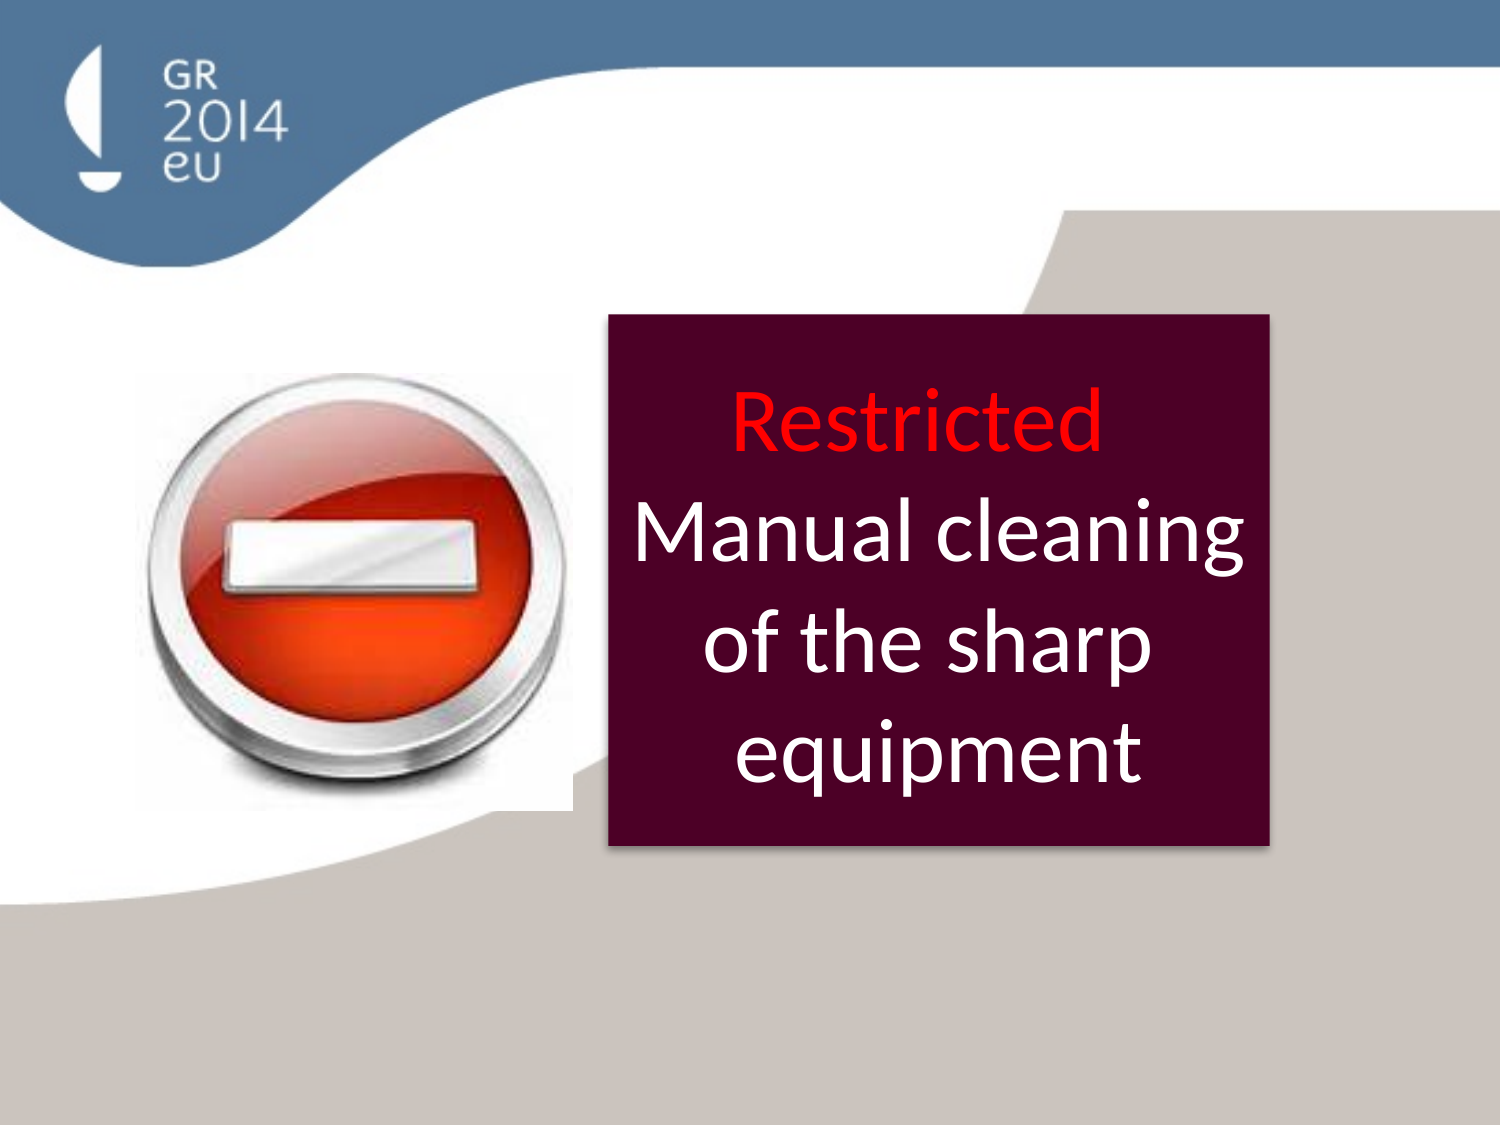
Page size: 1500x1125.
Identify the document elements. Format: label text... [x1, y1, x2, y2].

title Restricted Manual cleaning of the sharp equipment [608, 314, 1270, 846]
picture [135, 373, 574, 811]
